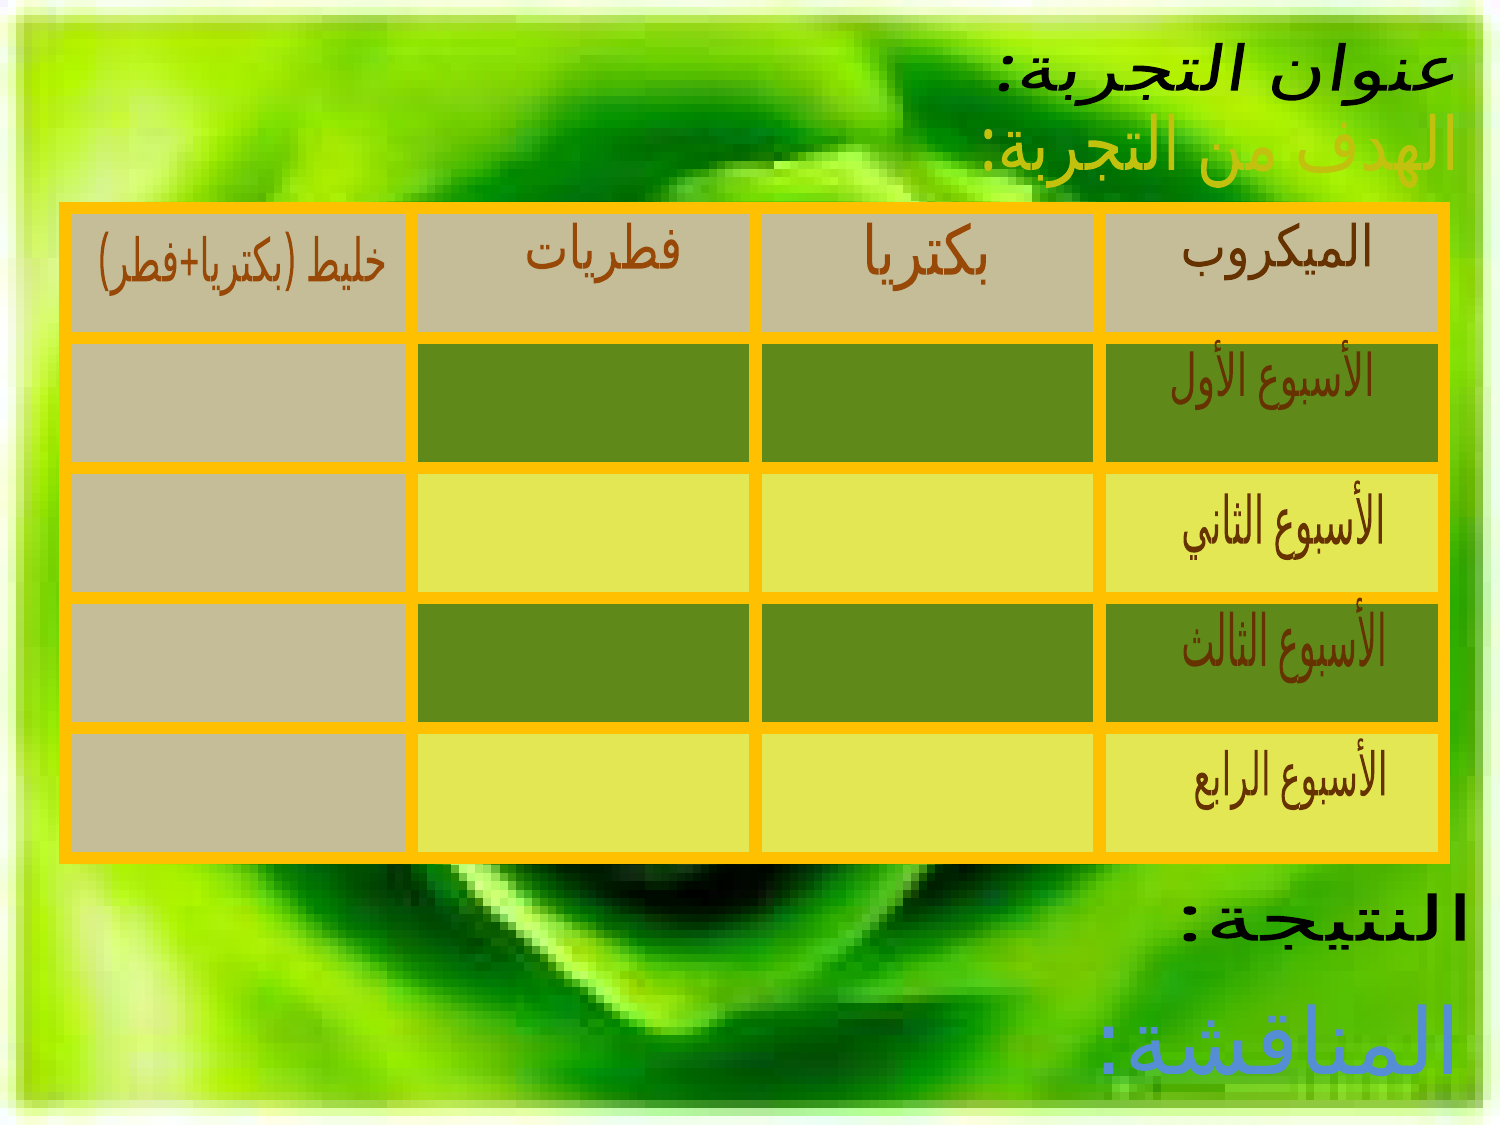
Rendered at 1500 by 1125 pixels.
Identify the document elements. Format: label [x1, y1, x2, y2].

list [0, 0, 1500, 1125]
